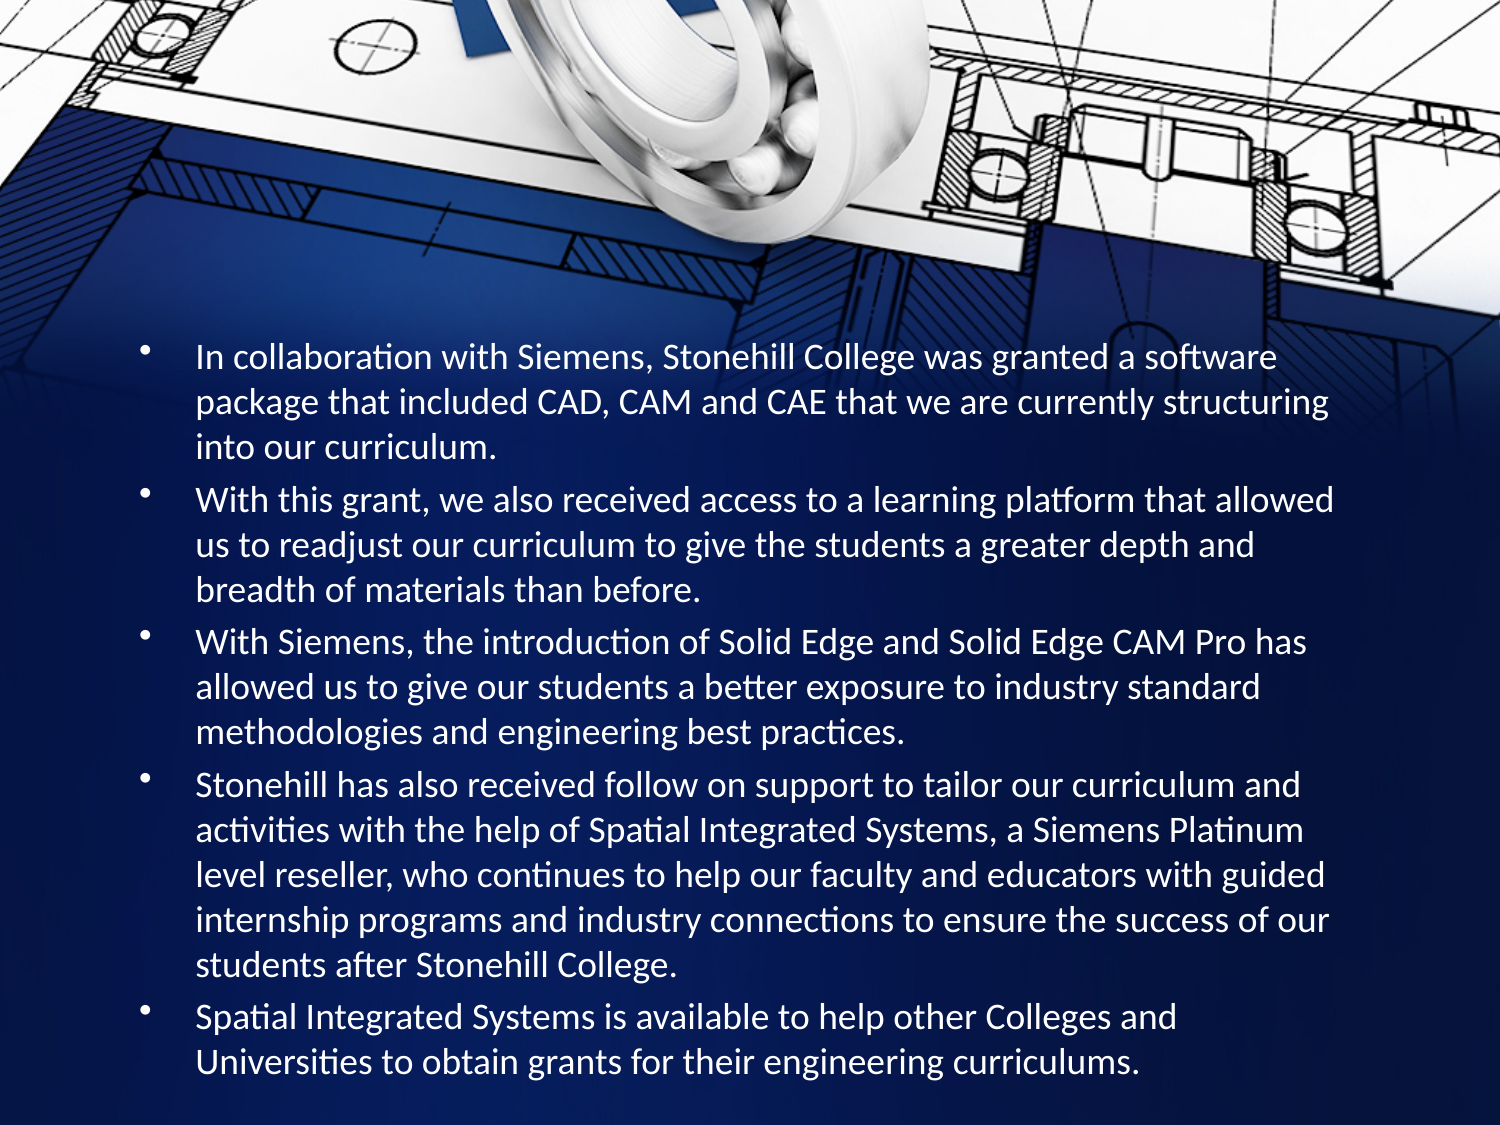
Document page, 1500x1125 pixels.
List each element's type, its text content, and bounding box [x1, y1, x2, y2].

picture [0, 0, 1500, 1125]
list In collaboration with Siemens, Stonehill College was granted a software package that included CAD, CAM and CAE that we are currently structuring into our curriculum. With this grant, we also received access to a learning platform that allowed us to readjust our curriculum to give the students a greater depth and breadth of materials than before. With Siemens, the introduction of Solid Edge and Solid Edge CAM Pro has allowed us to give our students a better exposure to industry standard methodologies and engineering best practices. Stonehill has also received follow on support to tailor our curriculum and activities with the help of Spatial Integrated Systems, a Siemens Platinum level reseller, who continues to help our faculty and educators with guided internship programs and industry connections to ensure the success of our students after Stonehill College. Spatial Integrated Systems is available to help other Colleges and Universities to obtain grants for their engineering curriculums. [124, 324, 1376, 1011]
